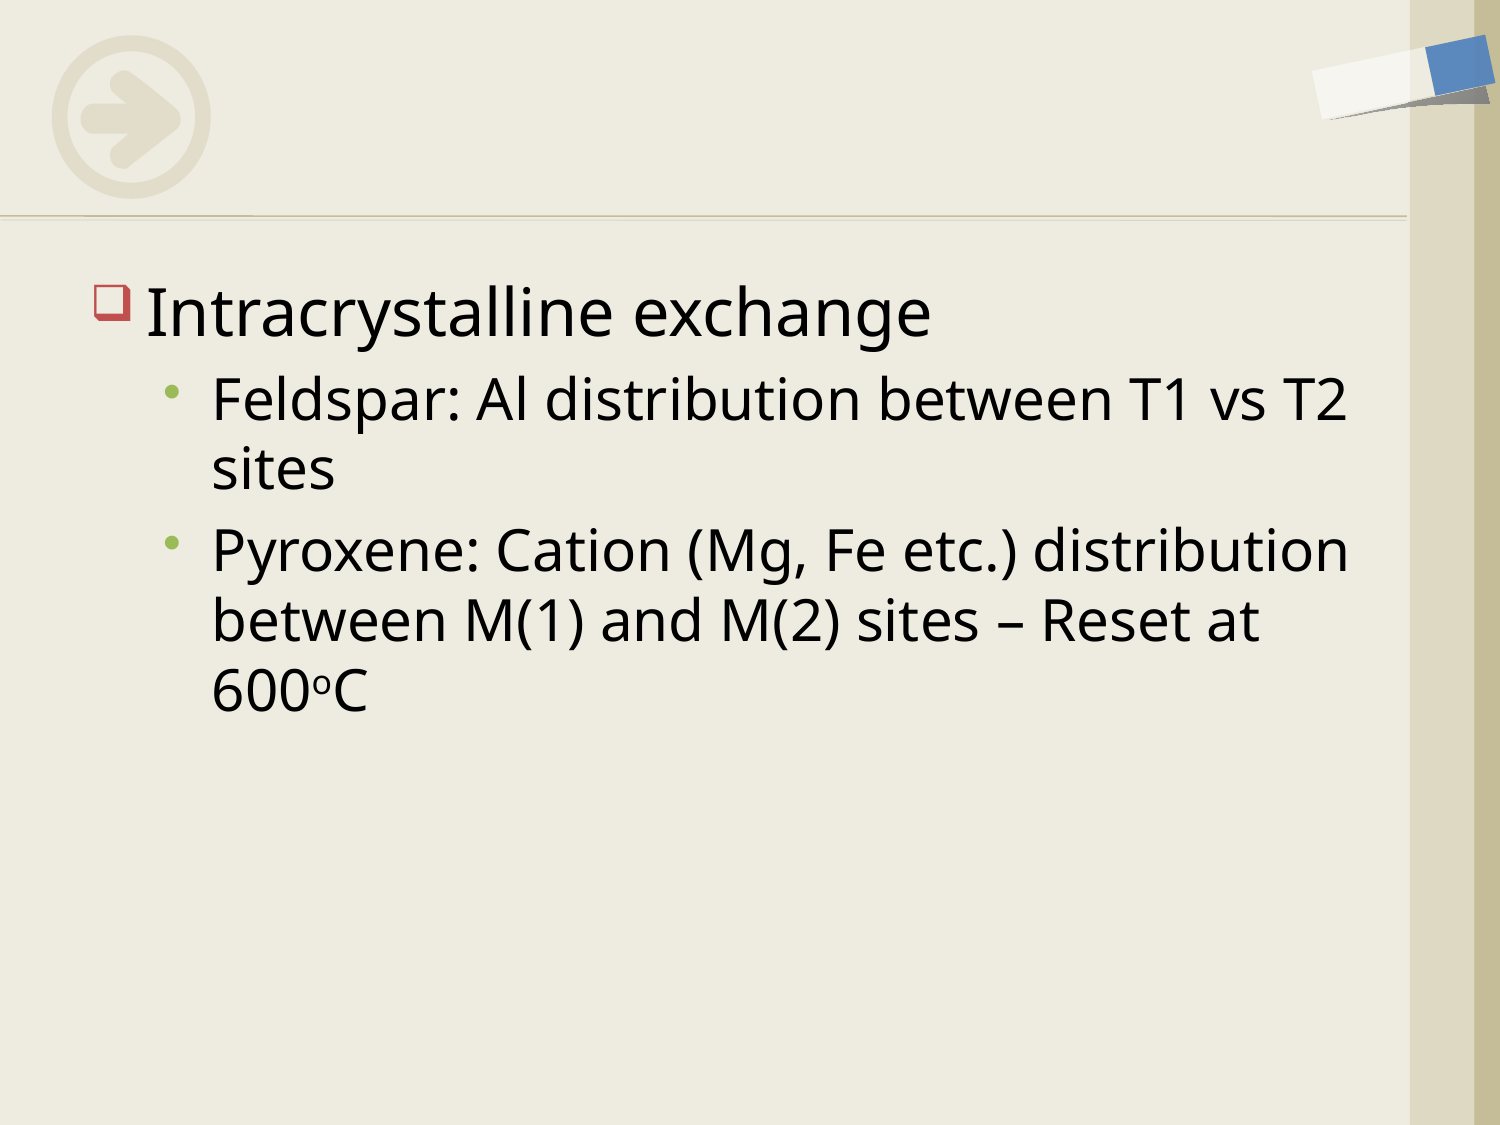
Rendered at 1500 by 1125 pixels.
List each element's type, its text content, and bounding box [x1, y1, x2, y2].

list Intracrystalline exchange Feldspar: Al distribution between T1 vs T2 sites Pyroxene: Cation (Mg, Fe etc.) distribution between M(1) and M(2) sites – Reset at 600oC [75, 262, 1406, 1005]
